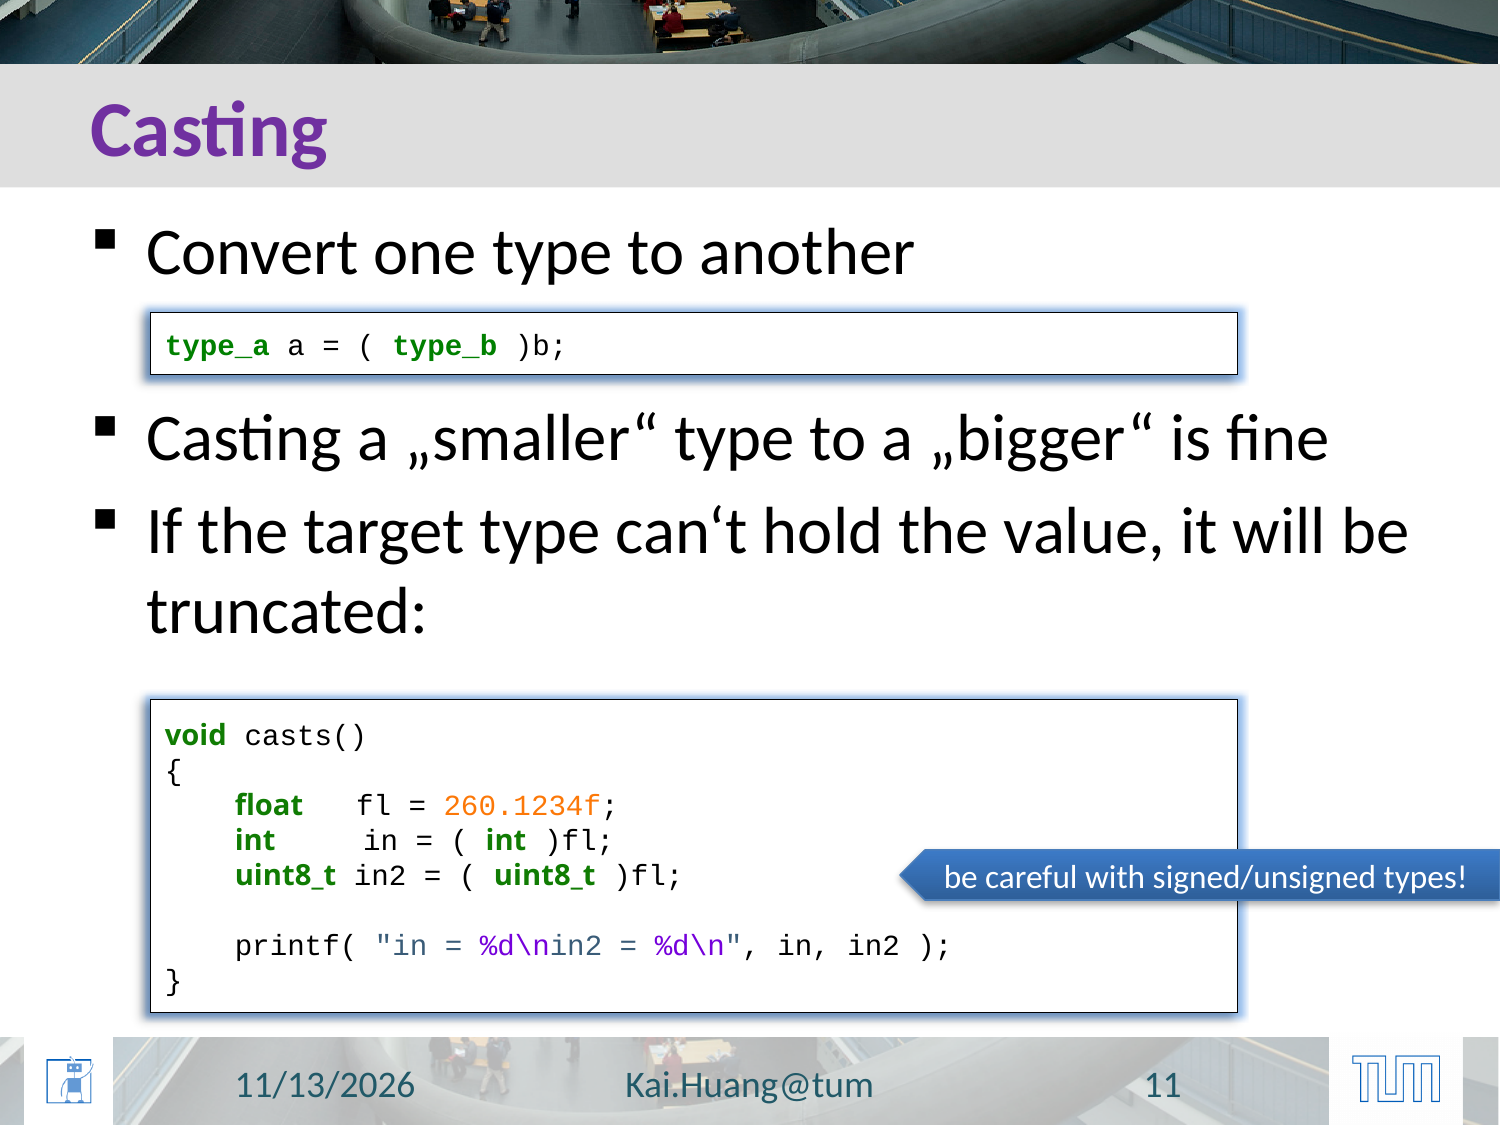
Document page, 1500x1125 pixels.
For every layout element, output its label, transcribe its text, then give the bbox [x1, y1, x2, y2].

picture [0, 1032, 1500, 1125]
title Casting [75, 62, 1425, 188]
picture [0, 0, 1500, 64]
text_box be careful with signed/unsigned types! [899, 849, 1500, 901]
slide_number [162, 1052, 488, 1113]
list Convert one type to another Casting a „smaller“ type to a „bigger“ is fine If the target type can‘t hold the value, it will be truncated: [75, 200, 1425, 1025]
text_box type_a a = ( type_b )b; [150, 312, 1238, 375]
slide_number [1235, 693, 1248, 847]
footer Kai.Huang@tum [512, 1052, 988, 1113]
slide_number 11 [1012, 1052, 1313, 1113]
text_box void casts() { float fl = 260.1234f; int in = ( int )fl; uint8_t in2 = ( uint8_t )fl; printf( "in = %d\nin2 = %d\n", in, in2 ); } [150, 699, 1238, 1013]
